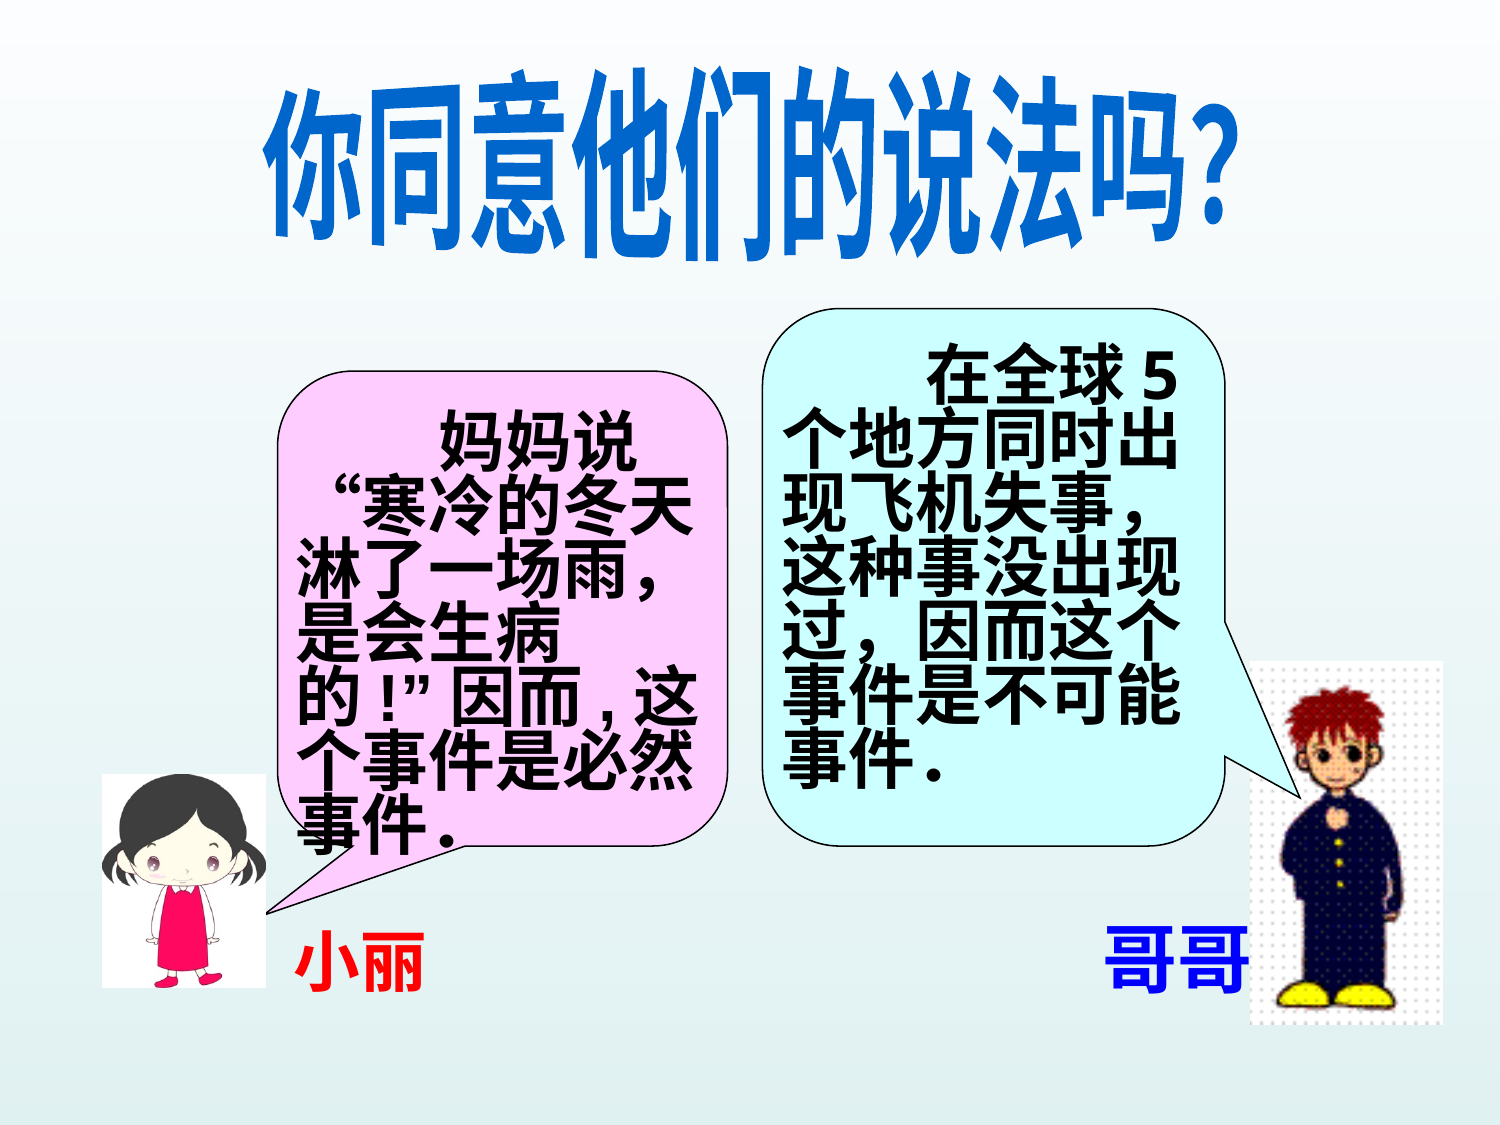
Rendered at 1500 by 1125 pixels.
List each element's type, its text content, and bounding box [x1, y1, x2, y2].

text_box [762, 308, 1230, 847]
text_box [277, 370, 756, 847]
text_box 小丽 [278, 912, 467, 1008]
picture [101, 774, 266, 988]
picture [1249, 660, 1444, 1026]
text_box 哥哥 [1087, 904, 1244, 1010]
